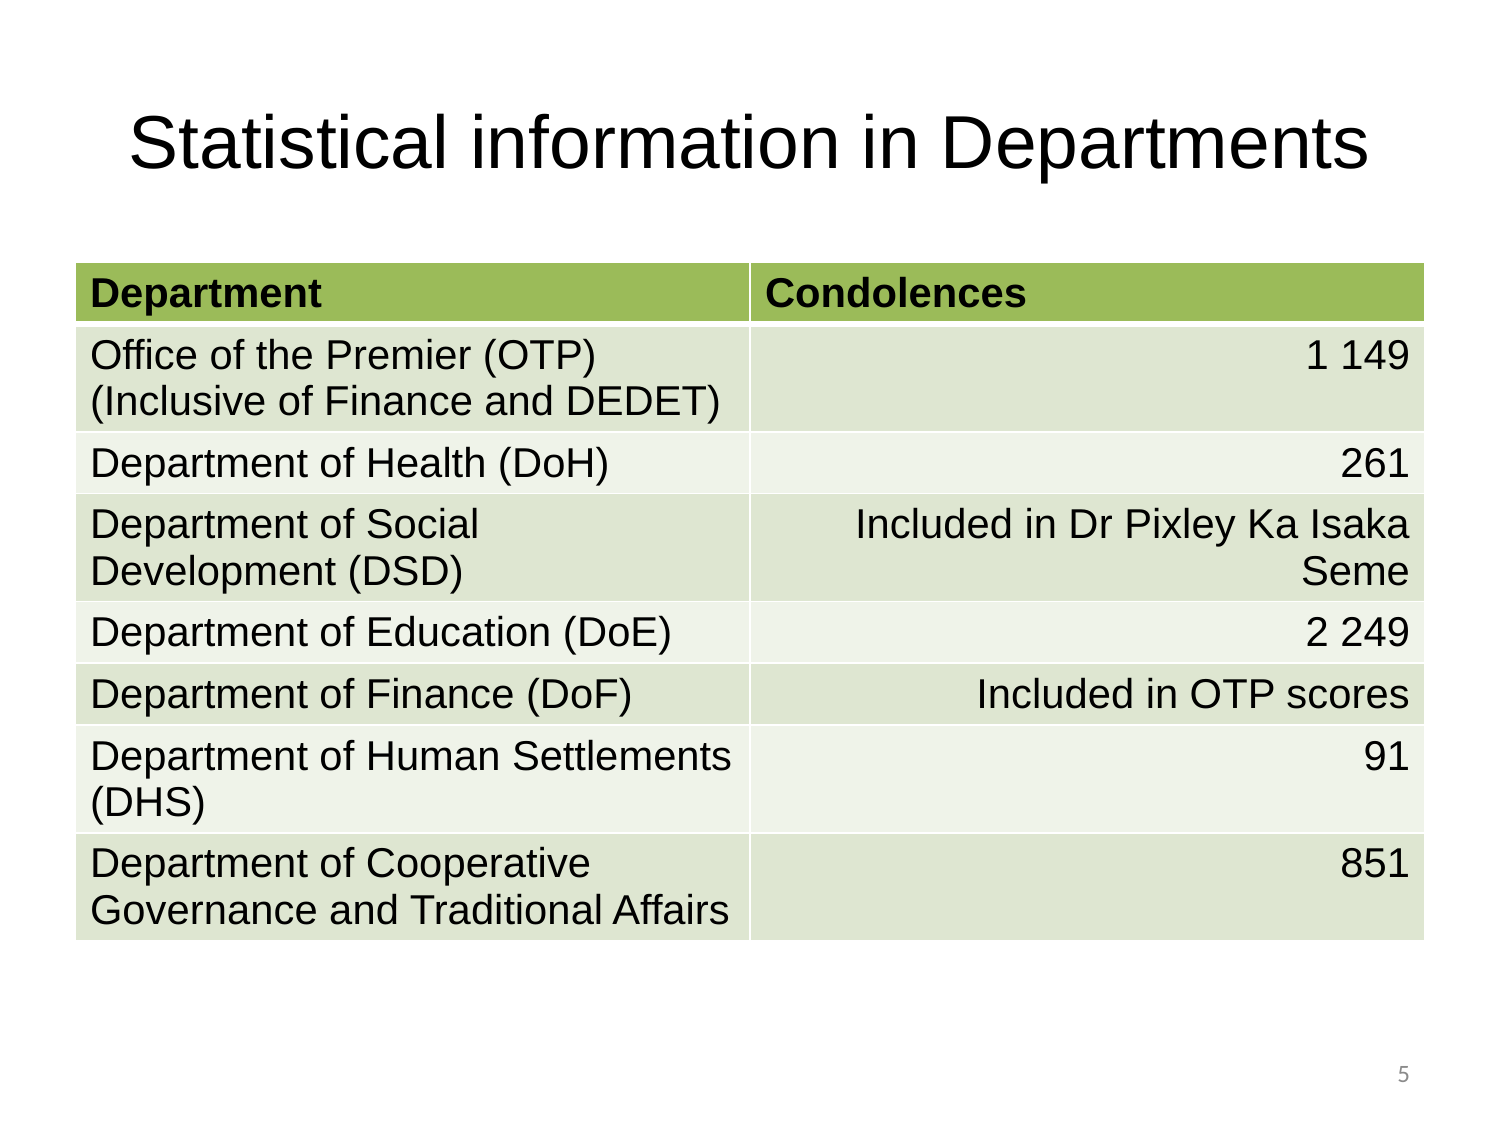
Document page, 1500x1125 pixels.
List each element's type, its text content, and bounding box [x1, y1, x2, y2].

slide_number 5 [1074, 1042, 1425, 1103]
table_cell Department of Health (DoH) [76, 433, 749, 493]
table_cell Department of Cooperative Governance and Traditional Affairs [76, 834, 749, 940]
table_cell 851 [751, 834, 1424, 940]
title Statistical information in Departments [75, 45, 1425, 233]
table_cell Included in Dr Pixley Ka Isaka Seme [751, 494, 1424, 601]
table_header Condolences [751, 263, 1424, 321]
table_cell Department of Finance (DoF) [76, 664, 749, 724]
table_cell Department of Education (DoE) [76, 602, 749, 662]
table_cell 261 [751, 433, 1424, 493]
table_cell 1 149 [751, 327, 1424, 431]
table_header Department [76, 263, 749, 321]
table_cell Department of Human Settlements (DHS) [76, 726, 749, 832]
table_cell 91 [751, 726, 1424, 832]
table_cell Included in OTP scores [751, 664, 1424, 724]
table_cell 2 249 [751, 602, 1424, 662]
table_cell Office of the Premier (OTP) (Inclusive of Finance and DEDET) [76, 327, 749, 431]
table_cell Department of Social Development (DSD) [76, 494, 749, 601]
